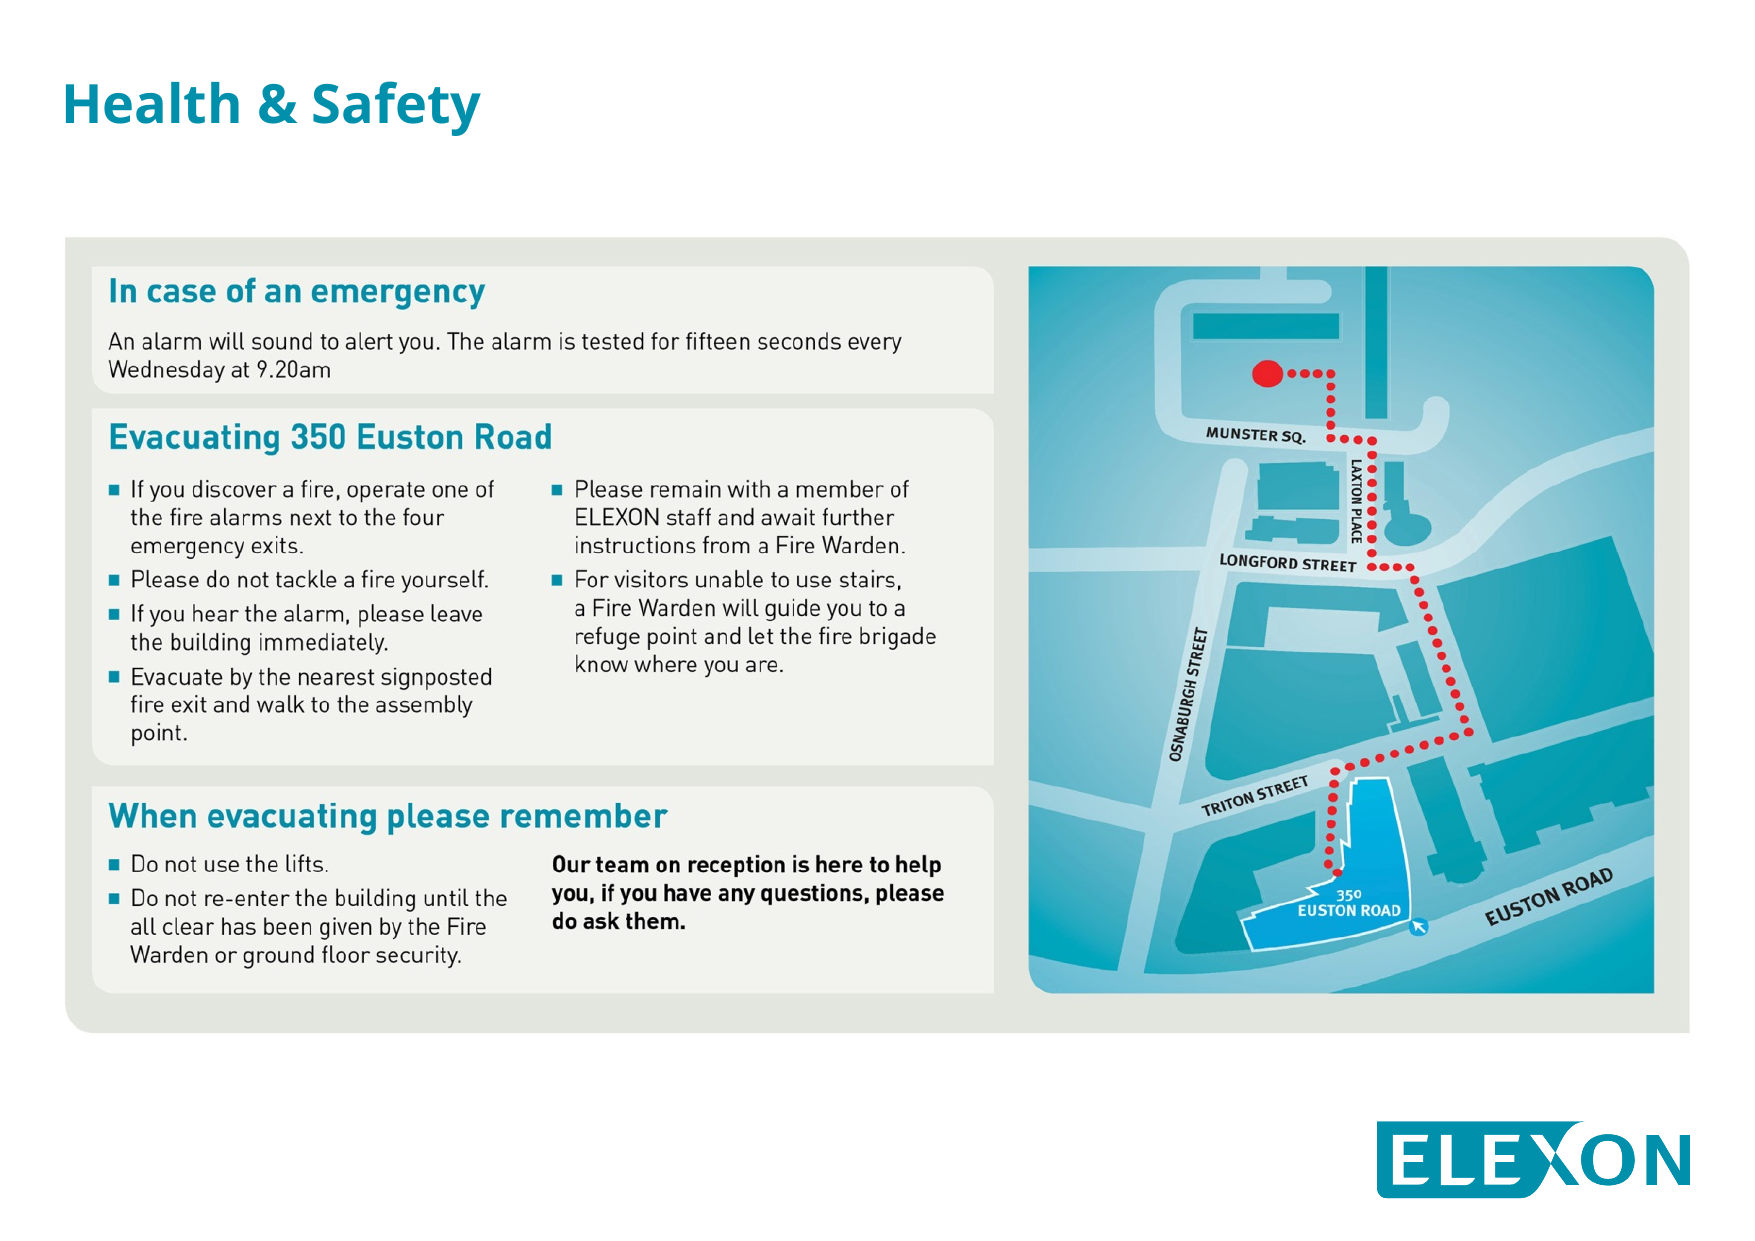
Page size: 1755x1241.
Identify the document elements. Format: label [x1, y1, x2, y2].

picture [60, 234, 1694, 1038]
